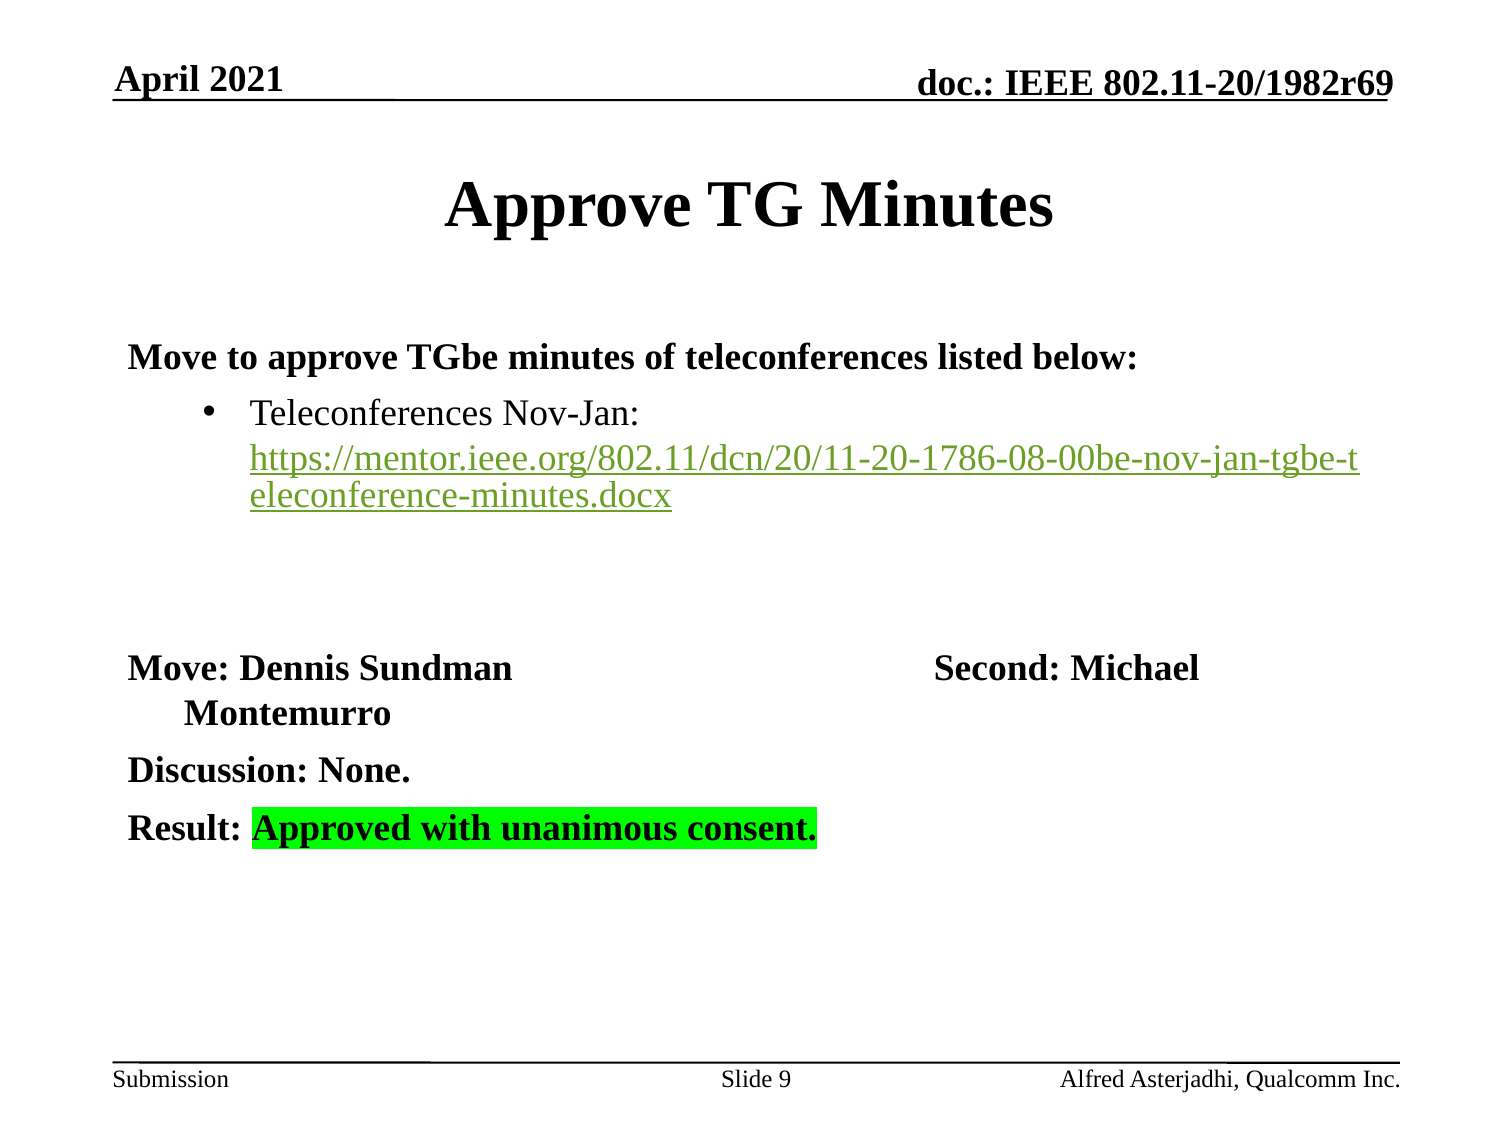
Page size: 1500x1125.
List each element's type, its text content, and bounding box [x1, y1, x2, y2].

list Move to approve TGbe minutes of teleconferences listed below: Teleconferences Nov-Jan: https://mentor.ieee.org/802.11/dcn/20/11-20-1786-08-00be-nov-jan-tgbe-teleconference-minutes.docx Move: Dennis Sundman Second: Michael Montemurro Discussion: None. Result: Approved with unanimous consent. [112, 324, 1388, 1000]
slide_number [114, 54, 423, 100]
slide_number Slide 9 [712, 1061, 800, 1123]
footer Alfred Asterjadhi, Qualcomm Inc. [878, 1061, 1402, 1093]
title Approve TG Minutes [112, 112, 1388, 288]
